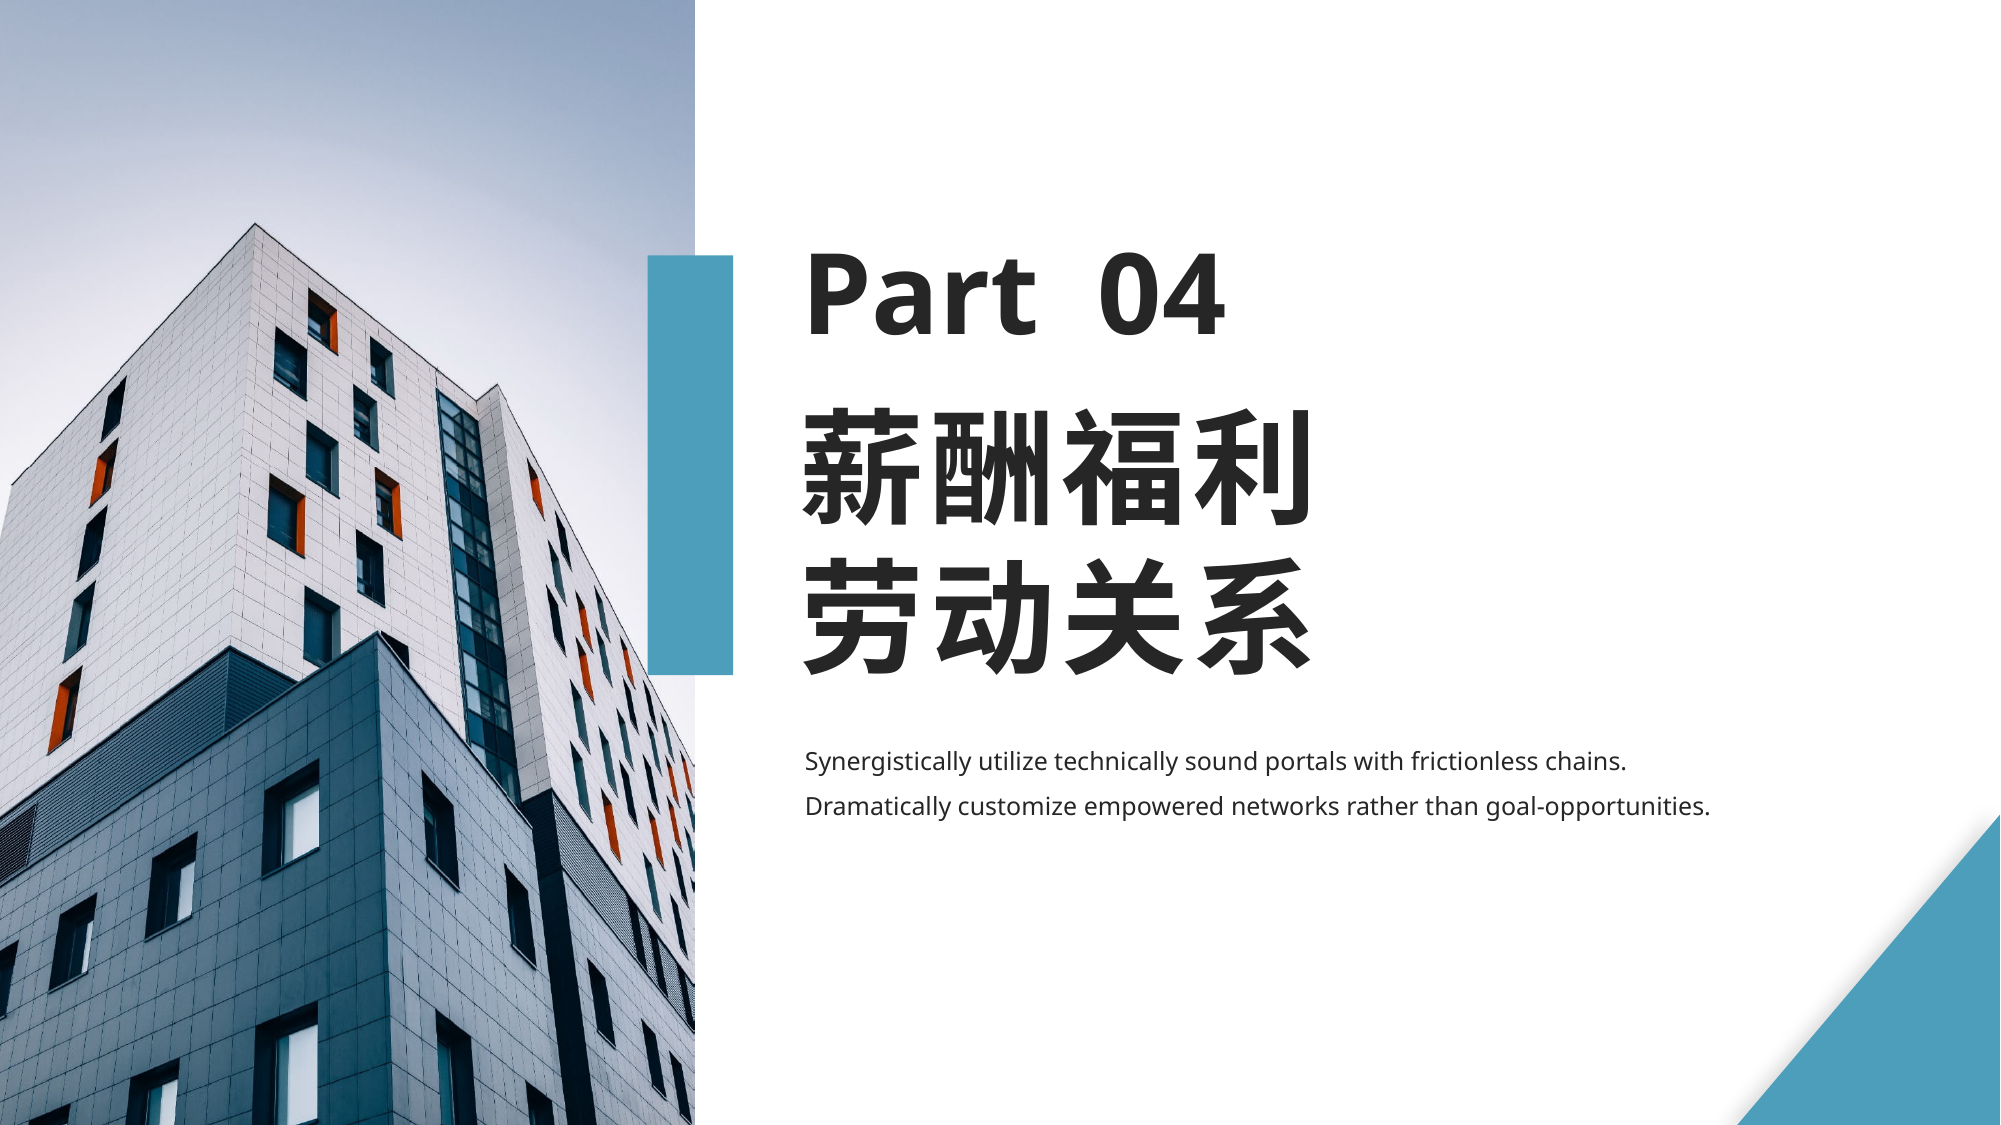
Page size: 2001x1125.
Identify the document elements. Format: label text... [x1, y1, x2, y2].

text_box Part 04 [786, 214, 1242, 365]
text_box Synergistically utilize technically sound portals with frictionless chains. Dramatically customize empowered networks rather than goal-opportunities. [804, 730, 1738, 821]
text_box 薪酬福利 劳动关系 [784, 382, 2000, 697]
text_box [1735, 812, 2000, 1125]
text_box [694, 254, 734, 676]
picture [0, 0, 695, 1125]
